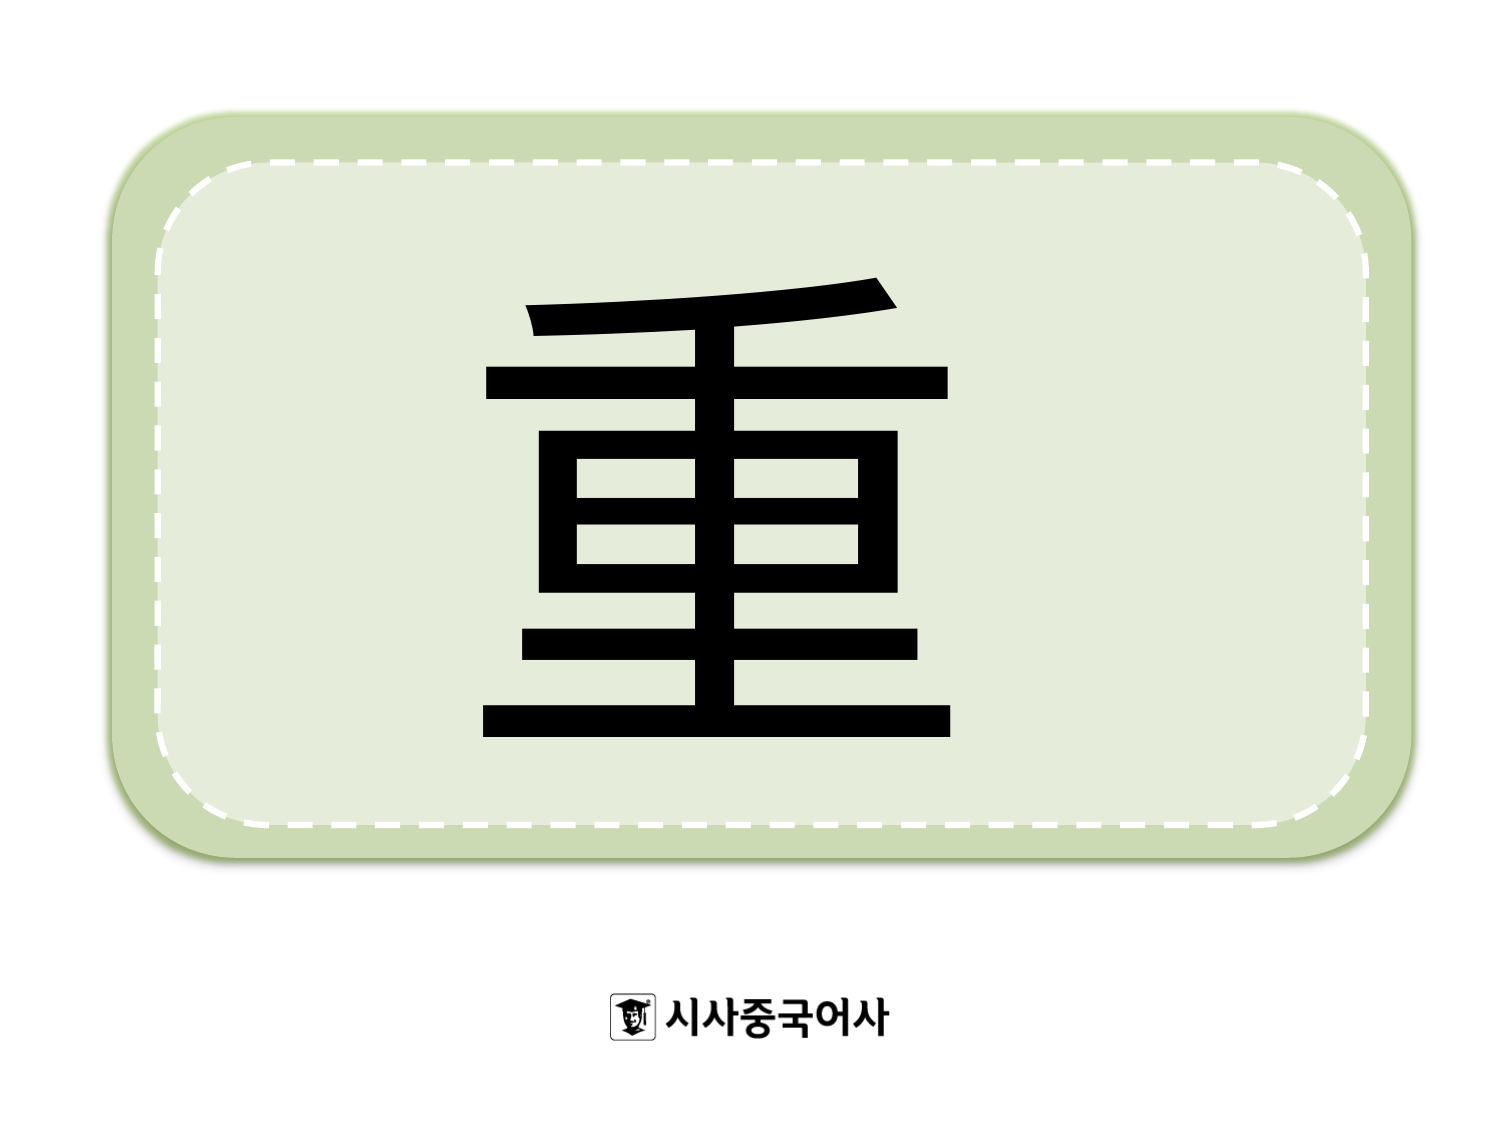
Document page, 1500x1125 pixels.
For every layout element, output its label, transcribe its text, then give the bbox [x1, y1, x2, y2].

picture [602, 987, 898, 1047]
text_box [162, 160, 1371, 824]
text_box 重 [171, 172, 1380, 836]
